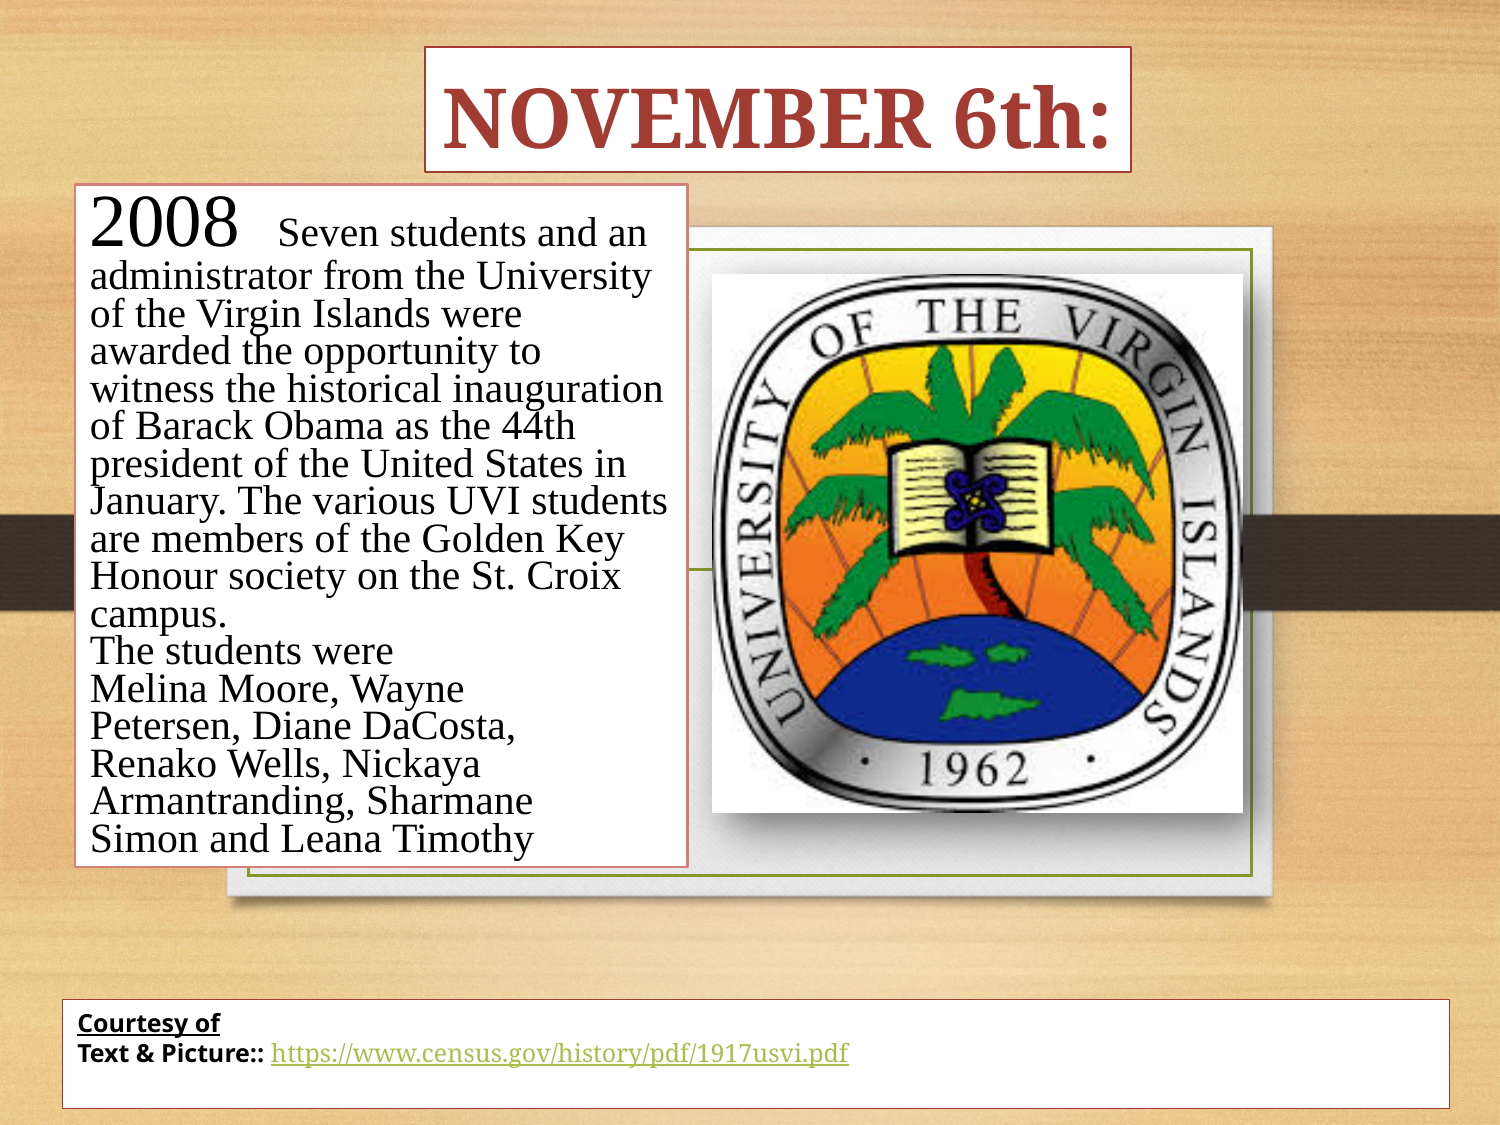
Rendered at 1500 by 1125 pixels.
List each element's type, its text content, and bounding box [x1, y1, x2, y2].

text_box NOVEMBER 6th: [424, 46, 1132, 173]
text_box 2008 Seven students and an administrator from the University of the Virgin Islands were awarded the opportunity to witness the historical inauguration of Barack Obama as the 44th president of the United States in January. The various UVI students are members of the Golden Key Honour society on the St. Croix campus. The students were Melina Moore, Wayne Petersen, Diane DaCosta, Renako Wells, Nickaya Armantranding, Sharmane Simon and Leana Timothy [74, 183, 689, 868]
picture [0, 0, 1500, 1125]
text_box Courtesy of Text & Picture:: https://www.census.gov/history/pdf/1917usvi.pdf [62, 999, 1450, 1109]
